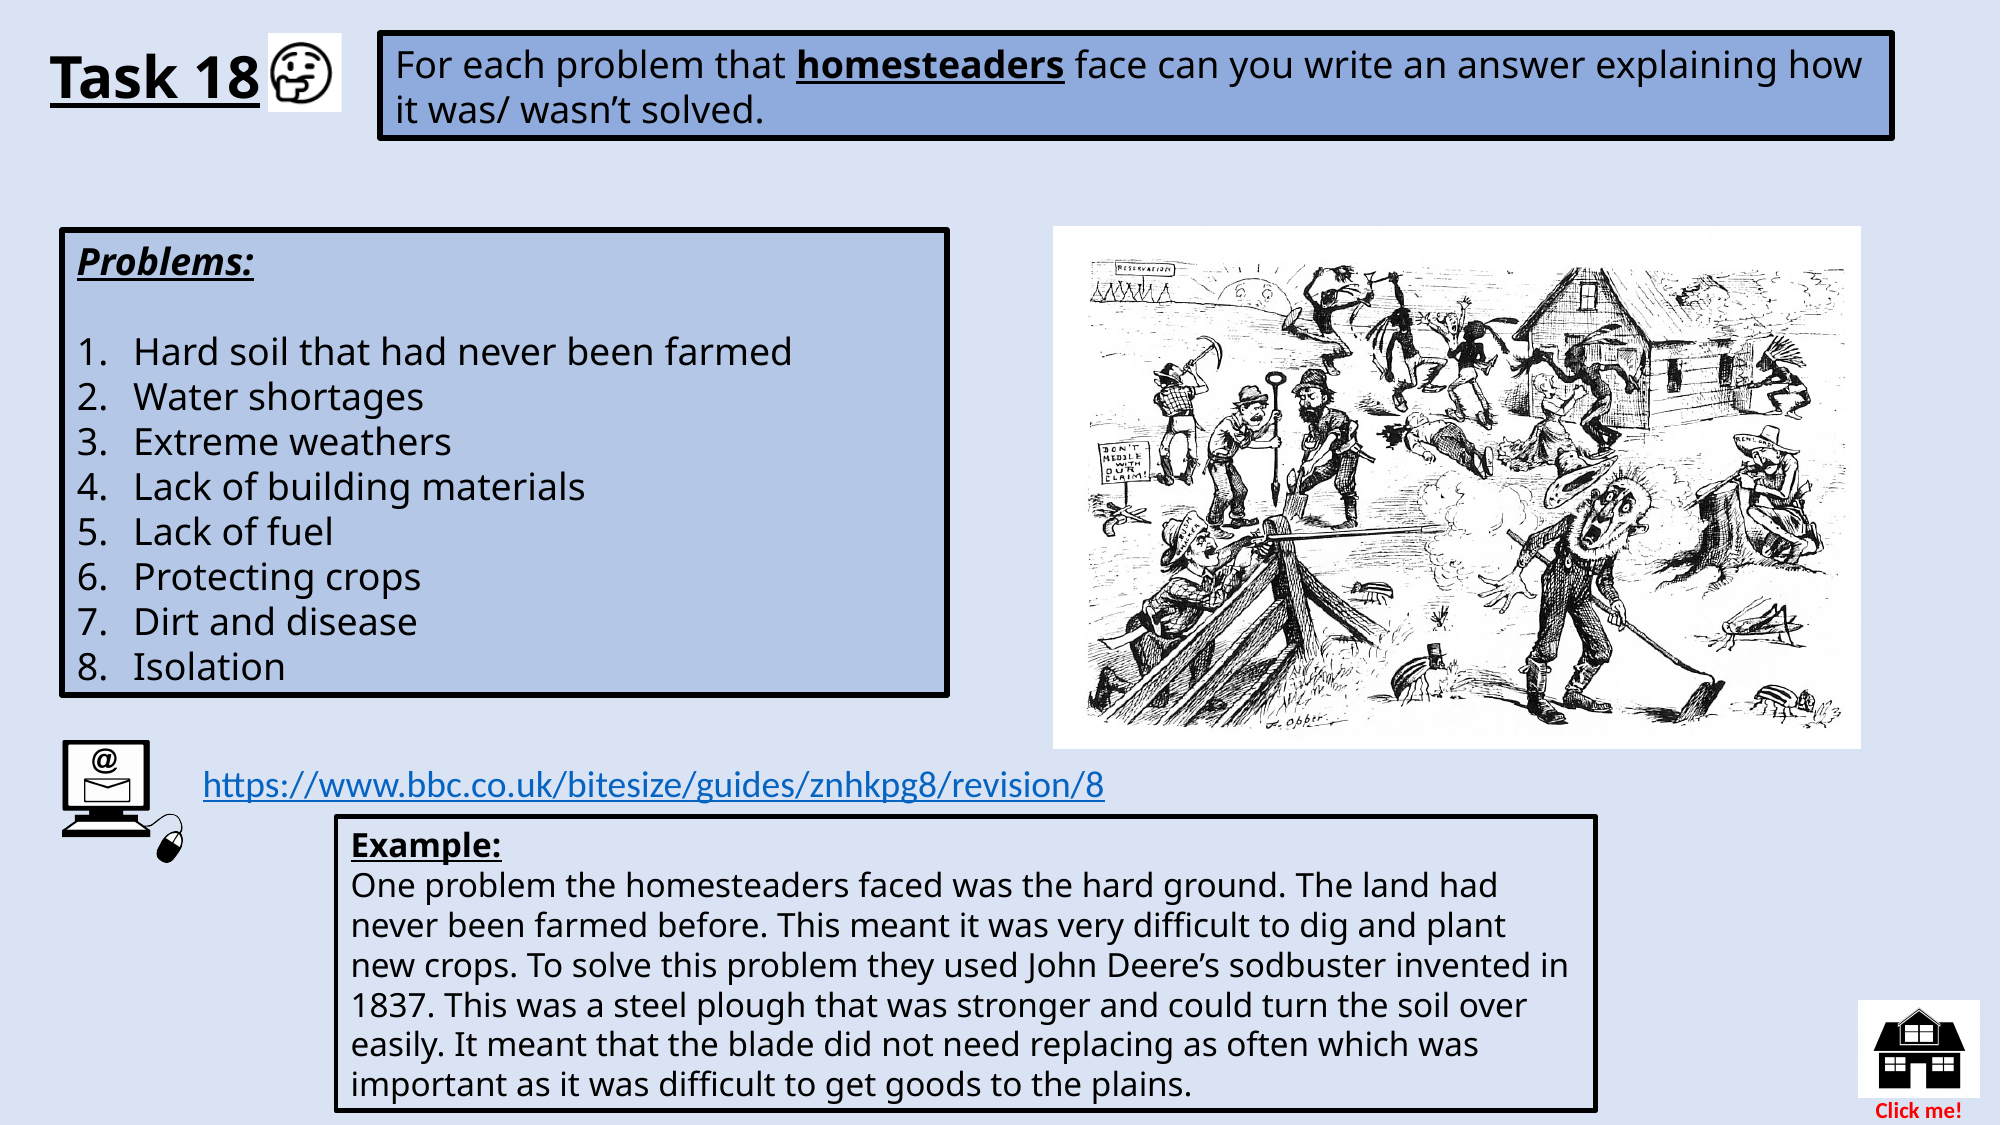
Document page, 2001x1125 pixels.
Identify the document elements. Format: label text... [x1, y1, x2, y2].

picture [1052, 226, 1861, 749]
picture [1858, 1000, 1980, 1098]
text_box Example: One problem the homesteaders faced was the hard ground. The land had never been farmed before. This meant it was very difficult to dig and plant new crops. To solve this problem they used John Deere’s sodbuster invented in 1837. This was a steel plough that was stronger and could turn the soil over easily. It meant that the blade did not need replacing as often which was important as it was difficult to get goods to the plains. [335, 816, 1596, 1111]
text_box Task 18 [34, 33, 380, 118]
text_box https://www.bbc.co.uk/bitesize/guides/znhkpg8/revision/8 [187, 752, 1121, 812]
text_box Problems: Hard soil that had never been farmed Water shortages Extreme weathers Lack of building materials Lack of fuel Protecting crops Dirt and disease Isolation [62, 230, 947, 695]
text_box For each problem that homesteaders face can you write an answer explaining how it was/ wasn’t solved. [380, 33, 1893, 138]
picture [268, 33, 342, 112]
picture [62, 740, 183, 863]
text_box Click me! [1858, 1098, 1980, 1125]
